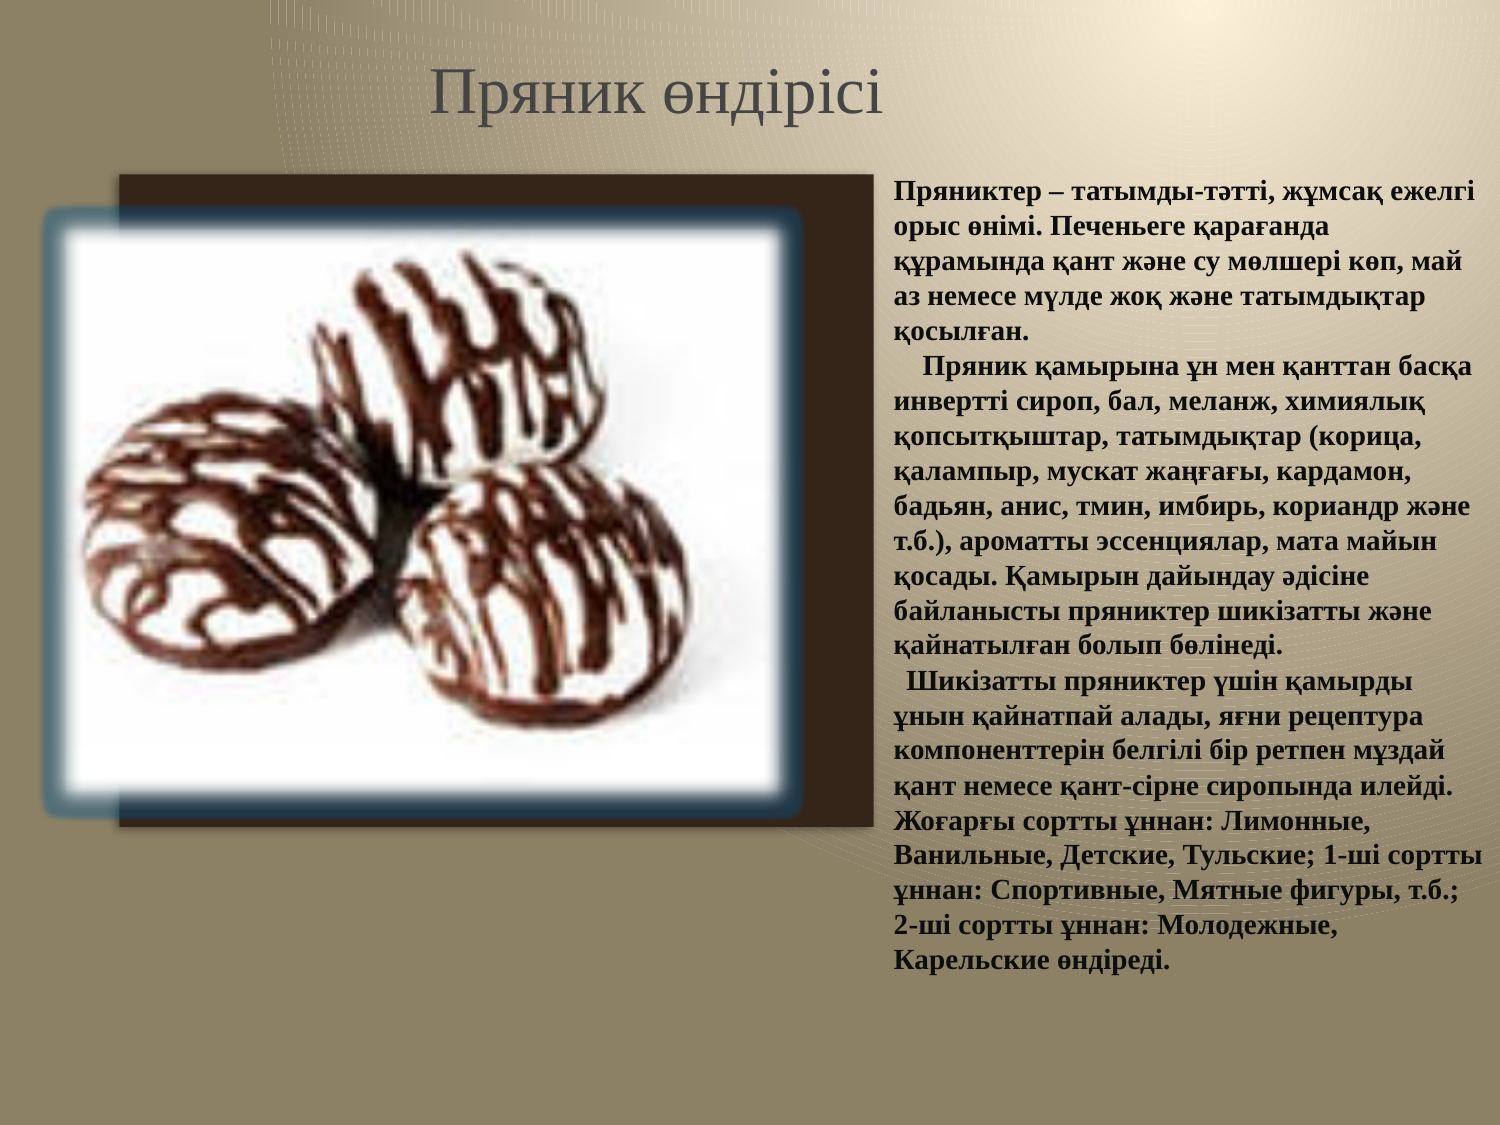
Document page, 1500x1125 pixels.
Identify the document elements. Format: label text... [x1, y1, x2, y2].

list Пряник өндірісі [421, 23, 922, 127]
picture [46, 210, 798, 811]
title Пряниктер – татымды-тәтті, жұмсақ ежелгі орыс өнімі. Печеньеге қарағанда құрамында қант және су мөлшері көп, май аз немесе мүлде жоқ және татымдықтар қосылған. Пряник қамырына ұн мен қанттан басқа инвертті сироп, бал, меланж, химиялық қопсытқыштар, татымдықтар (корица, қалампыр, мускат жаңғағы, кардамон, бадьян, анис, тмин, имбирь, кориандр және т.б.), ароматты эссенциялар, мата майын қосады. Қамырын дайындау әдісіне байланысты пряниктер шикізатты және қайнатылған болып бөлінеді. Шикізатты пряниктер үшін қамырды ұнын қайнатпай алады, яғни рецептура компоненттерін белгілі бір ретпен мұздай қант немесе қант-сірне сиропында илейді. Жоғарғы сортты ұннан: Лимонные, Ванильные, Детские, Тульские; 1-ші сортты ұннан: Спортивные, Мятные фигуры, т.б.; 2-ші сортты ұннан: Молодежные, Карельские өндіреді. [878, 164, 1500, 1079]
